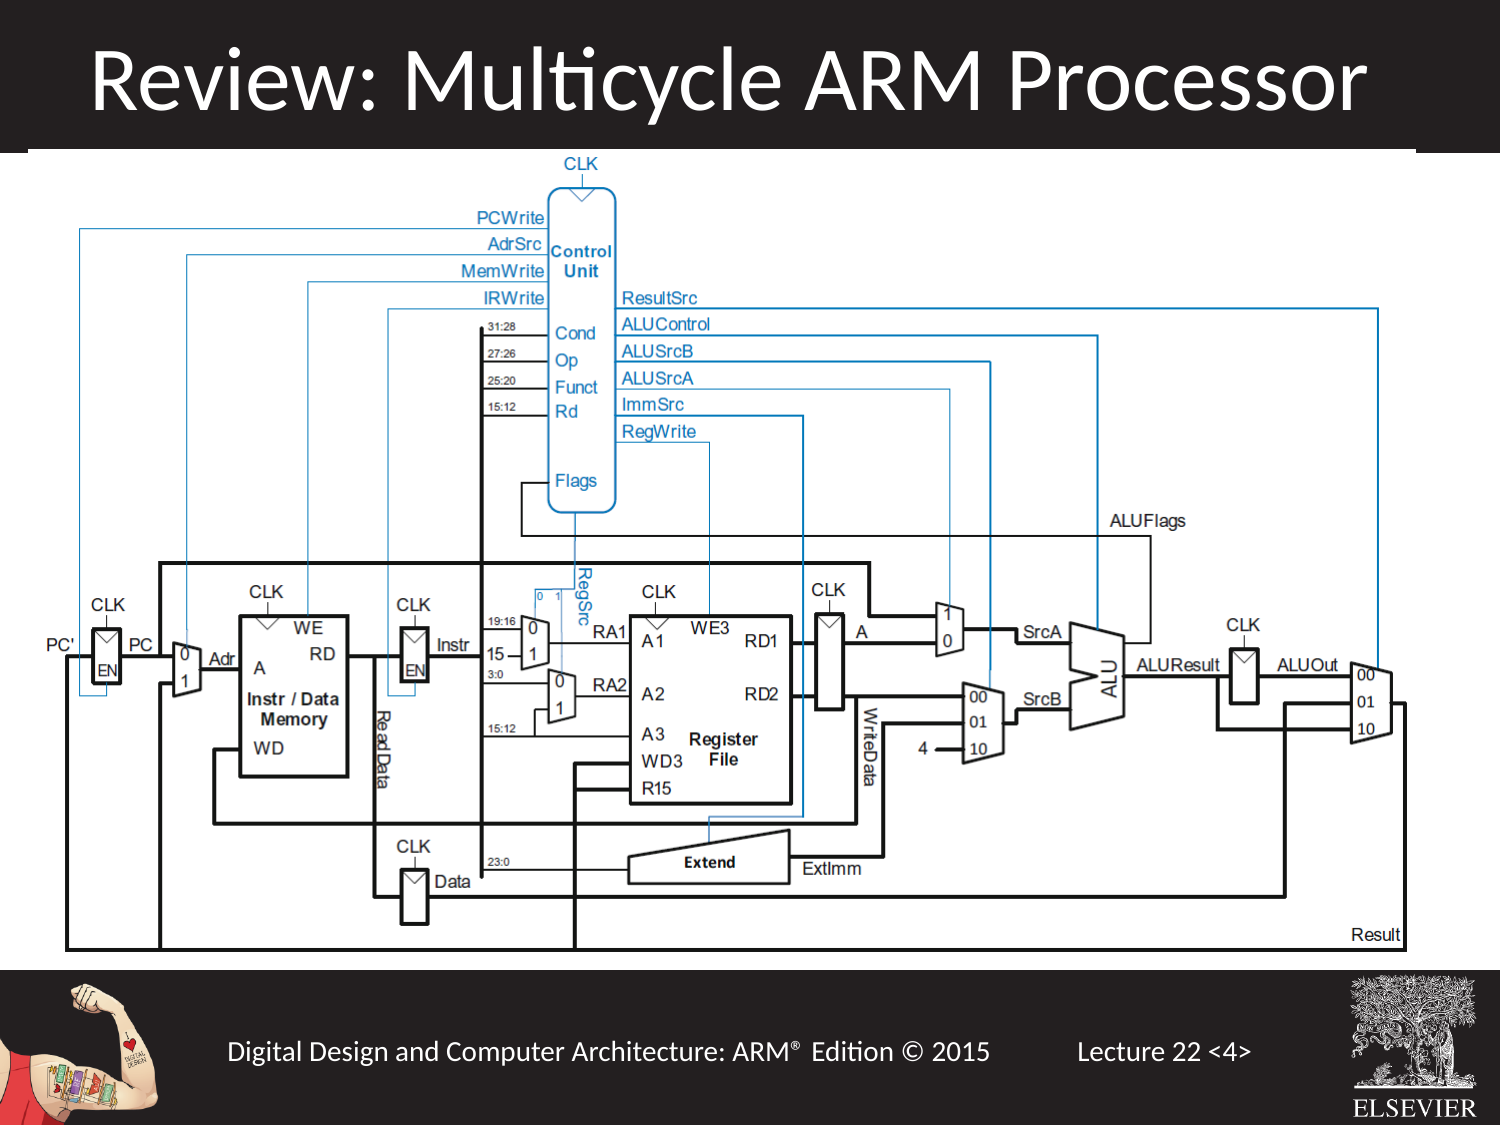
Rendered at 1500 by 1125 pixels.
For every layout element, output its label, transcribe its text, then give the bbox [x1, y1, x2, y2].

text_box [87, 966, 1413, 1025]
picture [0, 979, 163, 1125]
picture [27, 149, 1416, 959]
picture [1350, 974, 1477, 1117]
text_box Review: Multicycle ARM Processor [74, 11, 1500, 136]
